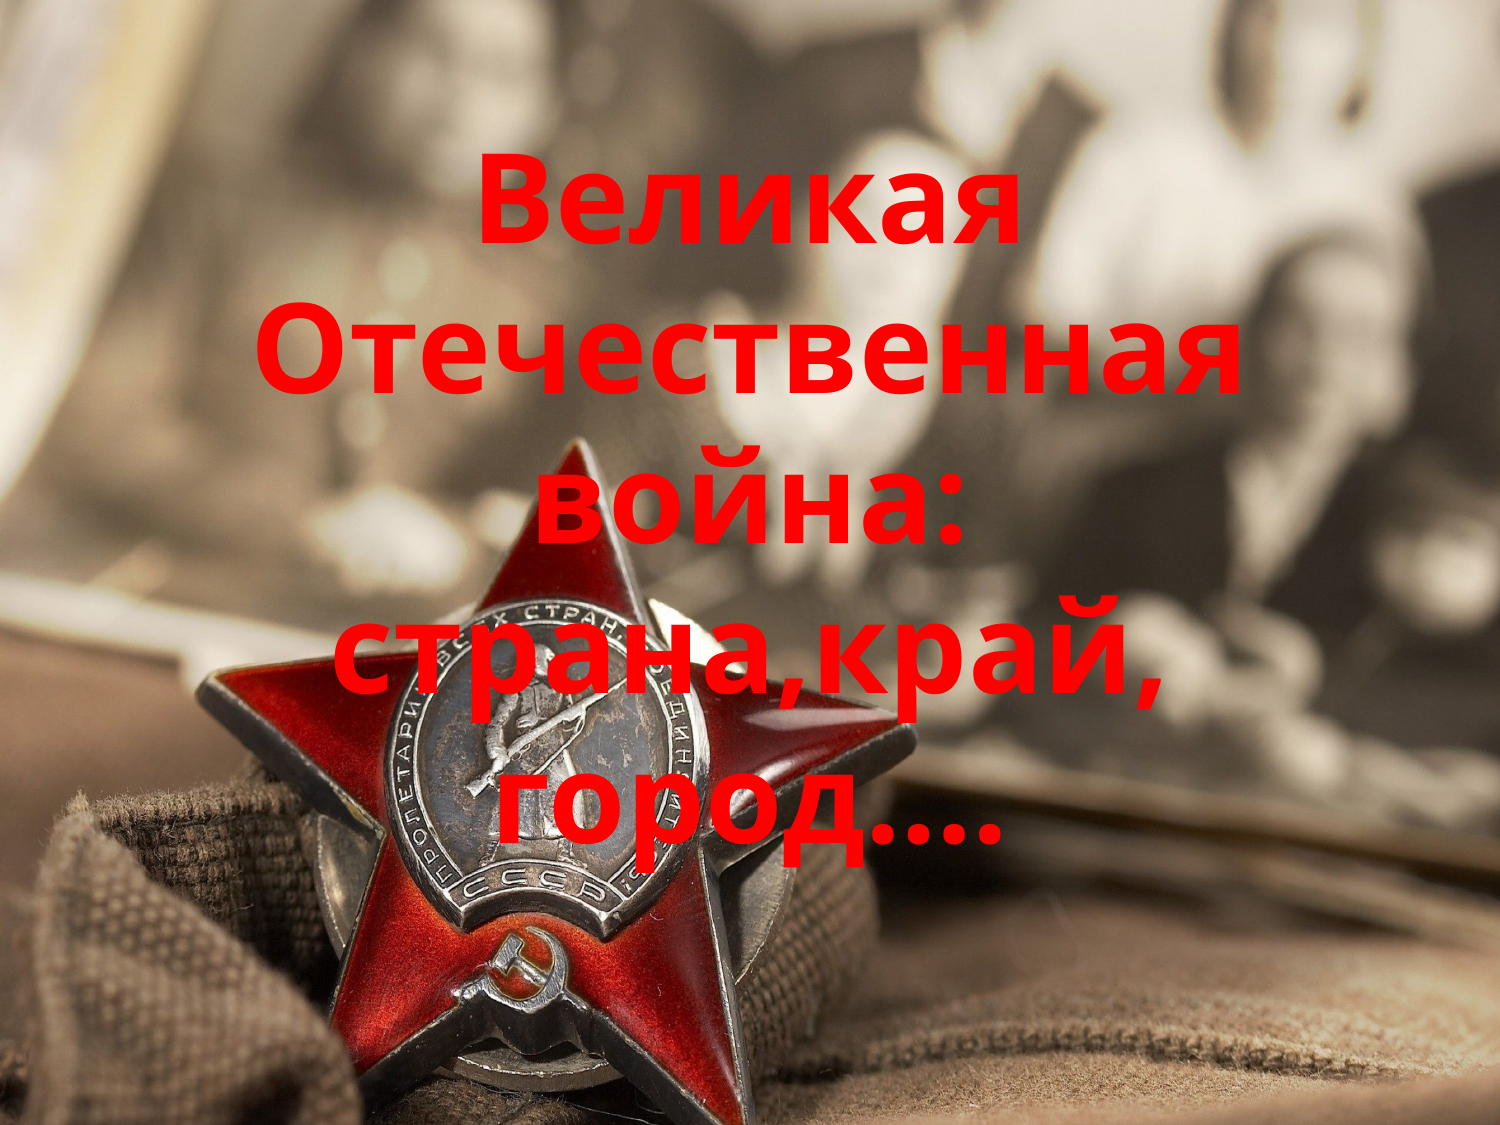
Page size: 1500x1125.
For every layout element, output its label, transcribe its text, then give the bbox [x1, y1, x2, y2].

title Великая Отечественная война: страна,край, город…. [112, 231, 1388, 756]
picture [0, 0, 1500, 1125]
